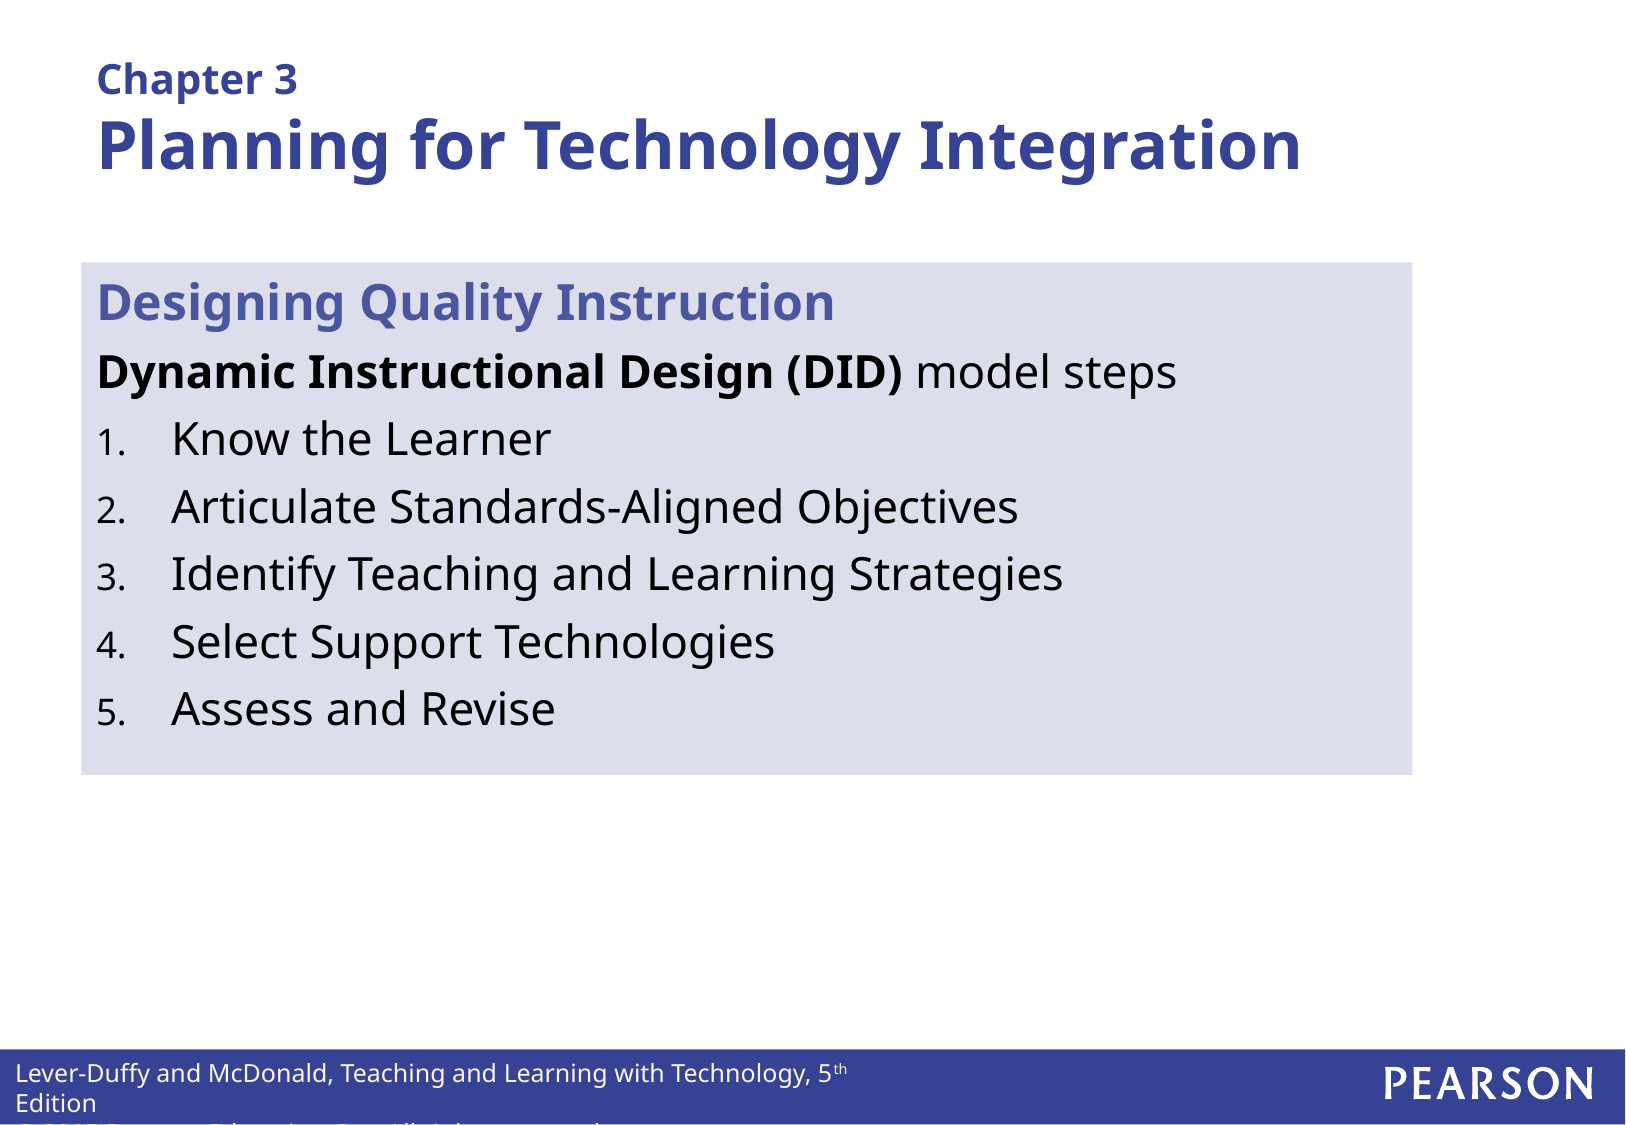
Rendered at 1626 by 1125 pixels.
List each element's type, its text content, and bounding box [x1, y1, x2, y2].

title Chapter 3 Planning for Technology Integration [81, 45, 1544, 233]
list Designing Quality Instruction Dynamic Instructional Design (DID) model steps Know the Learner Articulate Standards-Aligned Objectives Identify Teaching and Learning Strategies Select Support Technologies Assess and Revise [81, 262, 1413, 775]
